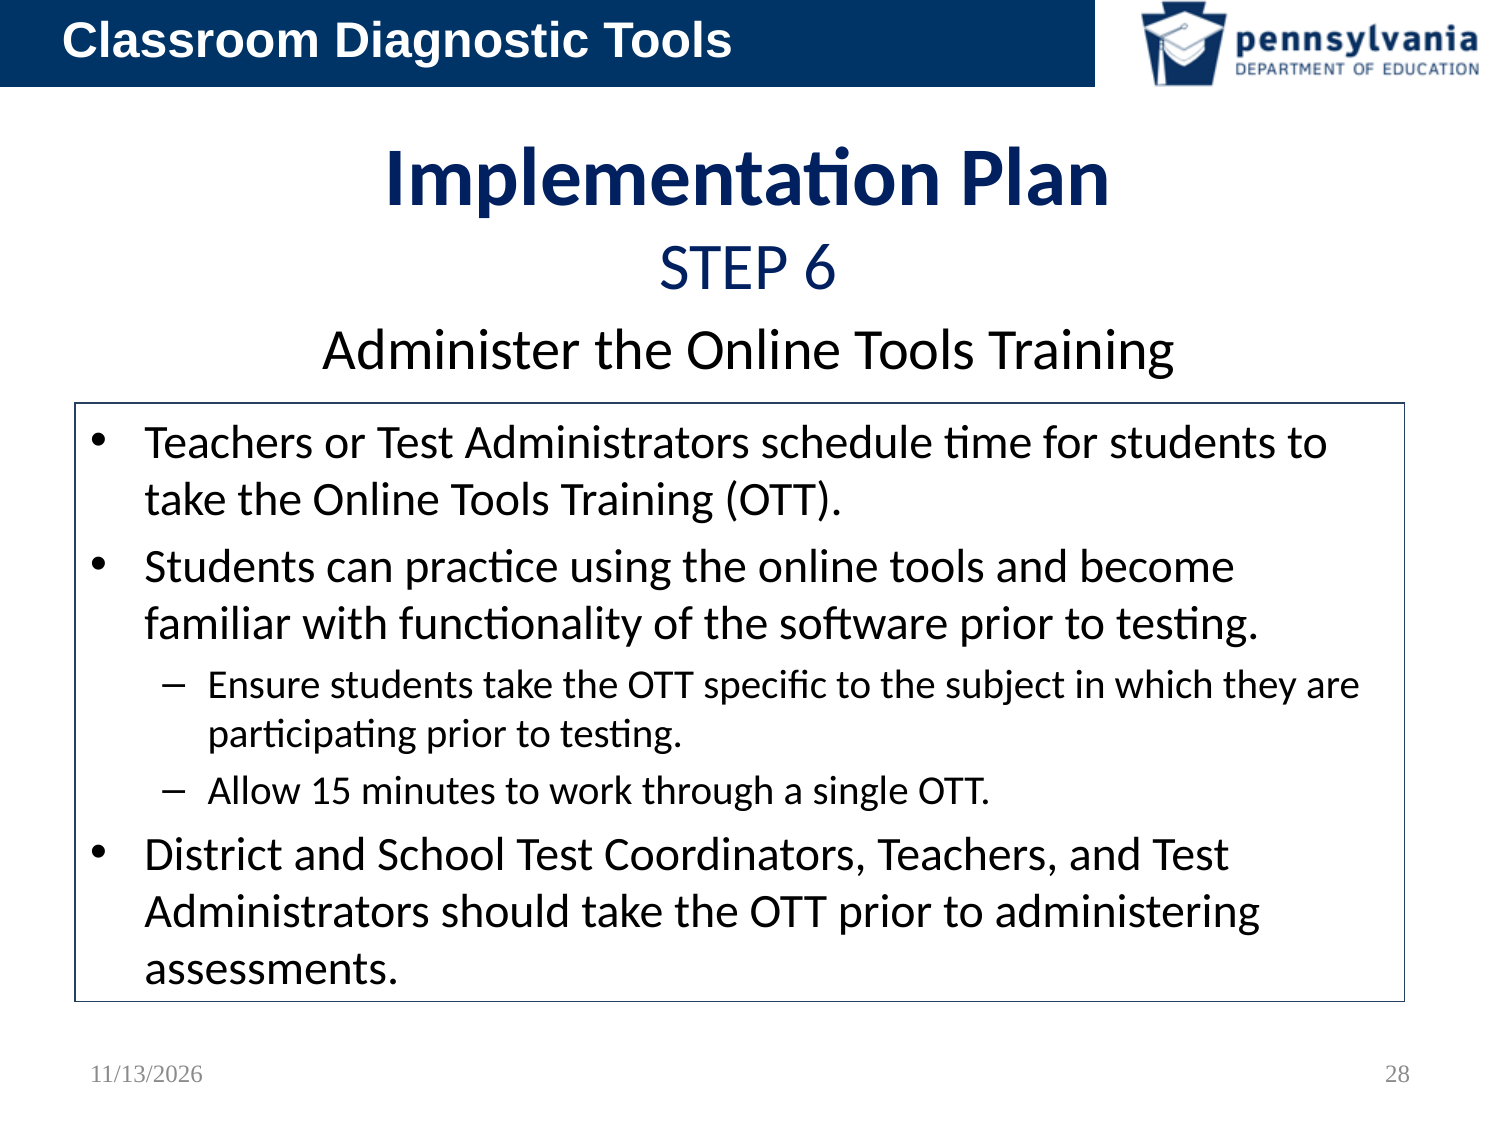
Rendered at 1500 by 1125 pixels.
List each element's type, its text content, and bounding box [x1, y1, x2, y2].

list Teachers or Test Administrators schedule time for students to take the Online Tools Training (OTT). Students can practice using the online tools and become familiar with functionality of the software prior to testing. Ensure students take the OTT specific to the subject in which they are participating prior to testing. Allow 15 minutes to work through a single OTT. District and School Test Coordinators, Teachers, and Test Administrators should take the OTT prior to administering assessments. [74, 402, 1405, 1002]
slide_number 28 [1074, 1042, 1425, 1103]
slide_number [75, 1042, 425, 1103]
title Implementation Plan STEP 6 Administer the Online Tools Training [73, 146, 1424, 359]
picture [1134, 0, 1485, 90]
